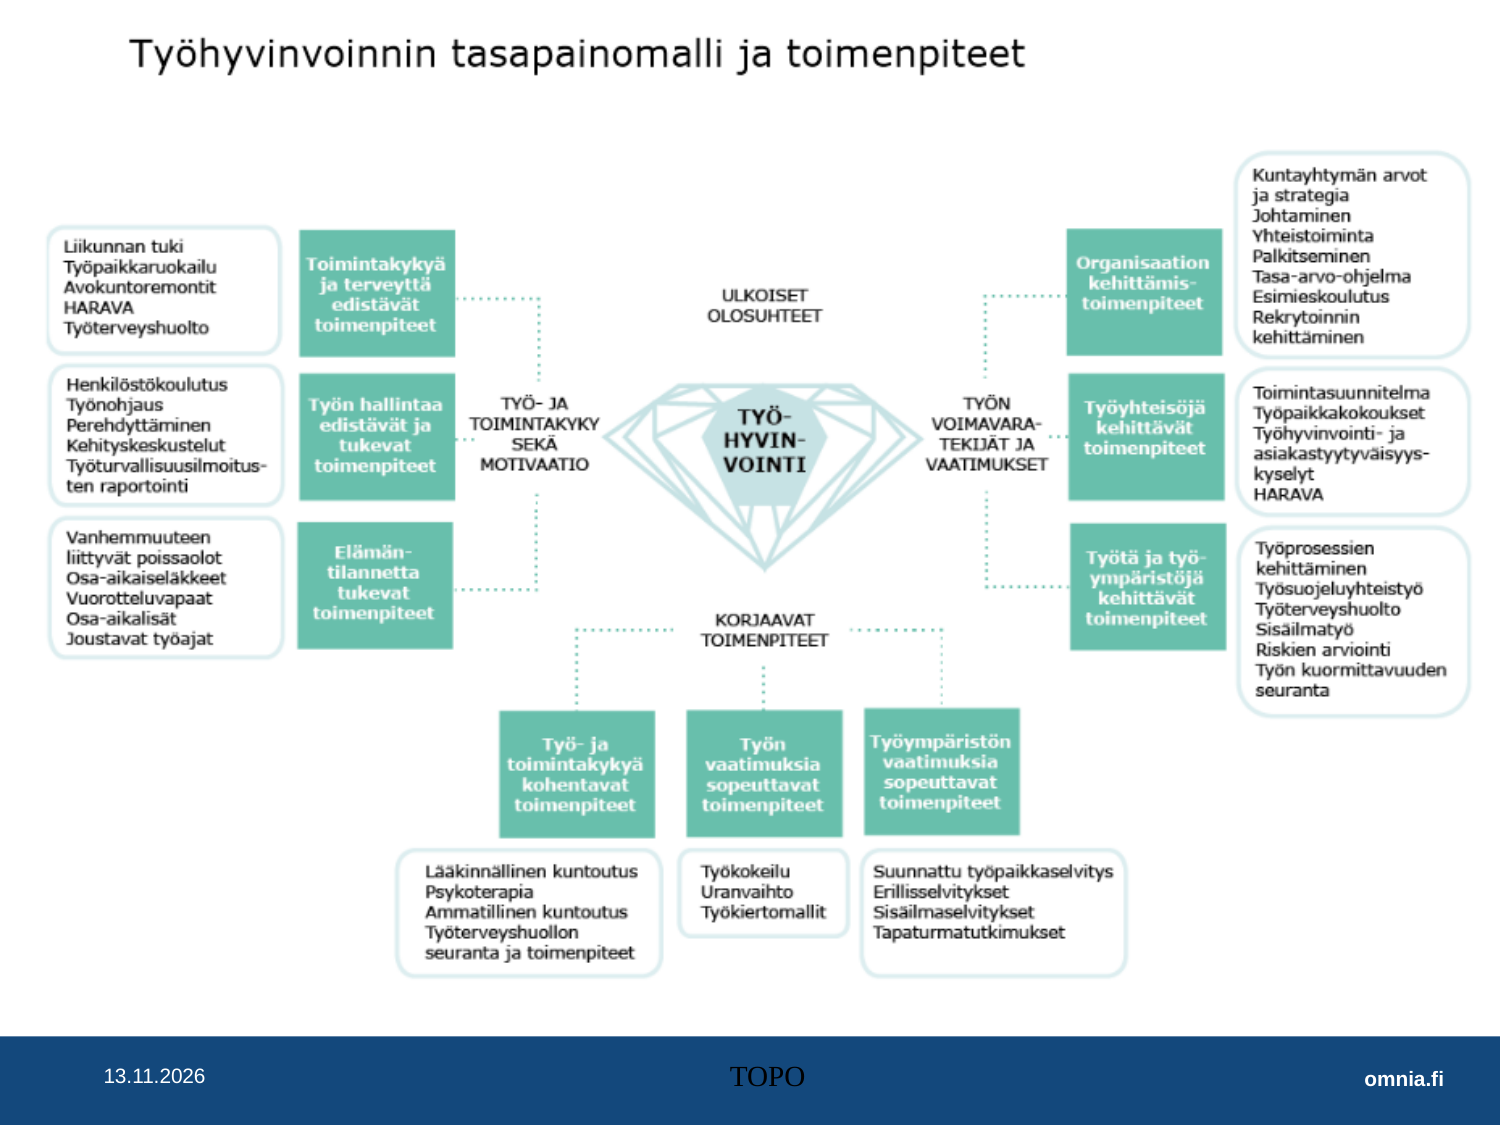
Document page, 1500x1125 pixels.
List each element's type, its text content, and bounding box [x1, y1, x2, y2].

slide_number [88, 1045, 384, 1105]
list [2, 18, 1495, 1034]
footer TOPO [531, 1045, 1004, 1105]
